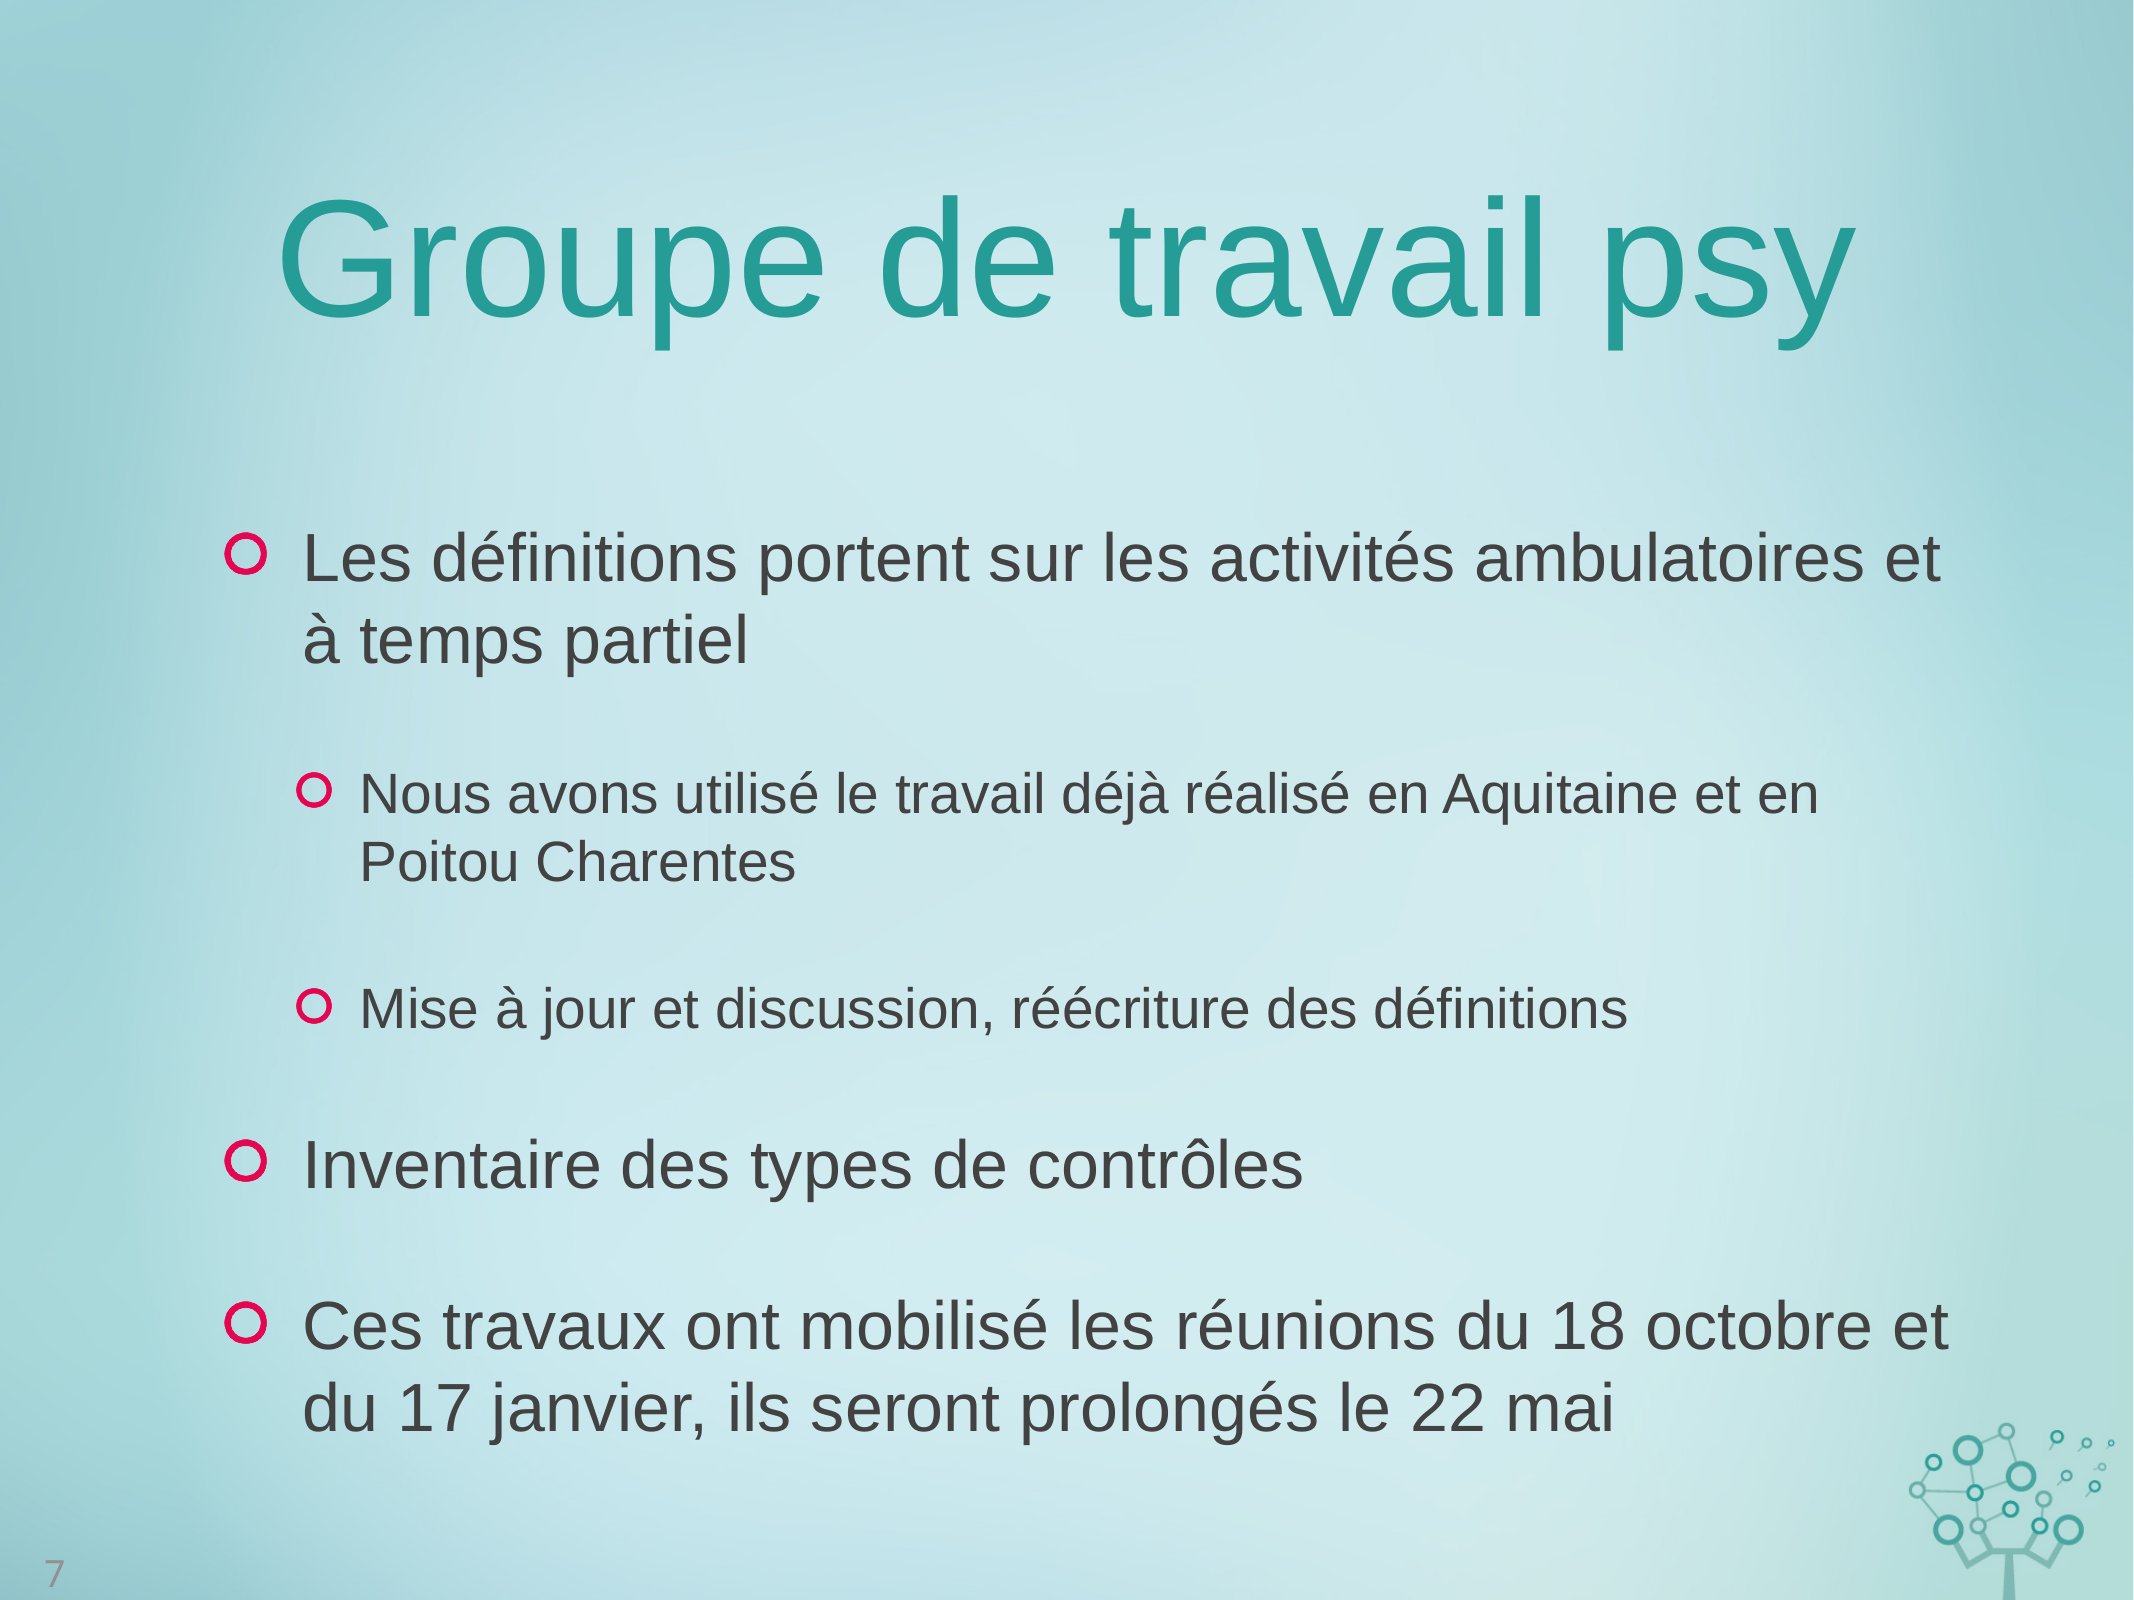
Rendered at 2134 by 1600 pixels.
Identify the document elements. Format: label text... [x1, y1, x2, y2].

slide_number 7 [17, 1541, 93, 1600]
picture [0, 0, 2134, 1600]
list Les définitions portent sur les activités ambulatoires et à temps partiel Nous avons utilisé le travail déjà réalisé en Aquitaine et en Poitou Charentes Mise à jour et discussion, réécriture des définitions Inventaire des types de contrôles Ces travaux ont mobilisé les réunions du 18 octobre et du 17 janvier, ils seront prolongés le 22 mai [215, 504, 1978, 1459]
title Groupe de travail psy [155, 72, 1978, 428]
